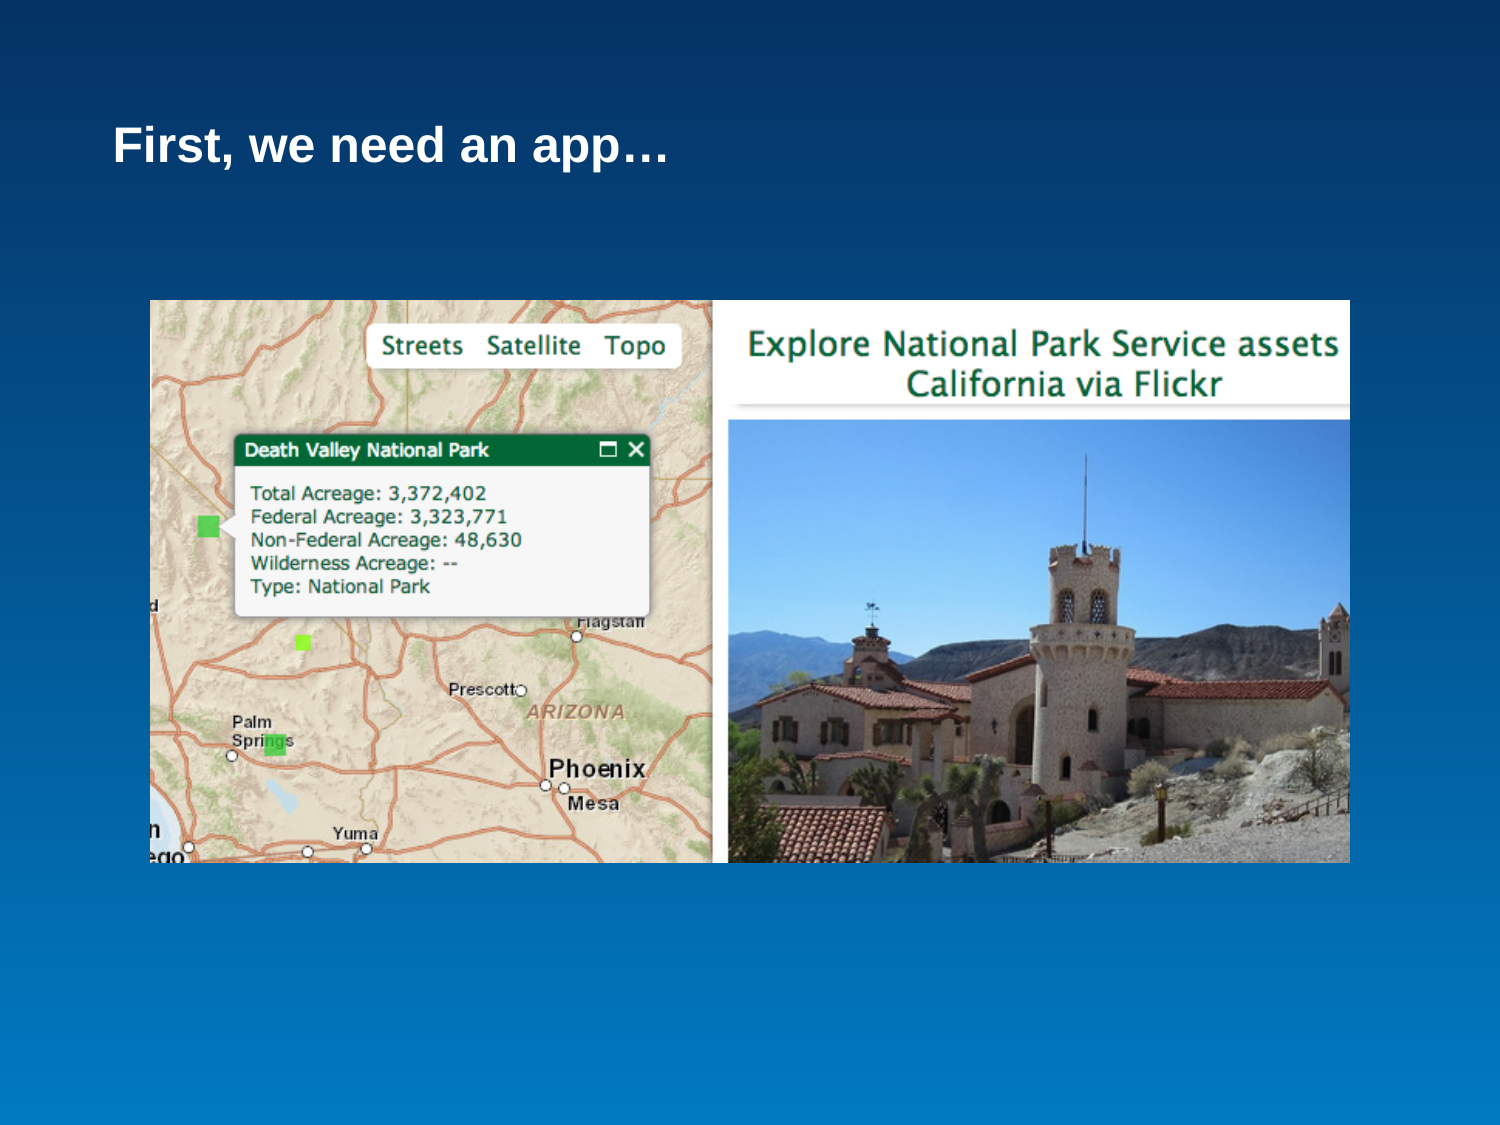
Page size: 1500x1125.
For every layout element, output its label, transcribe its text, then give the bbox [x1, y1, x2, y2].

title First, we need an app… [112, 111, 1388, 173]
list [149, 299, 1351, 863]
